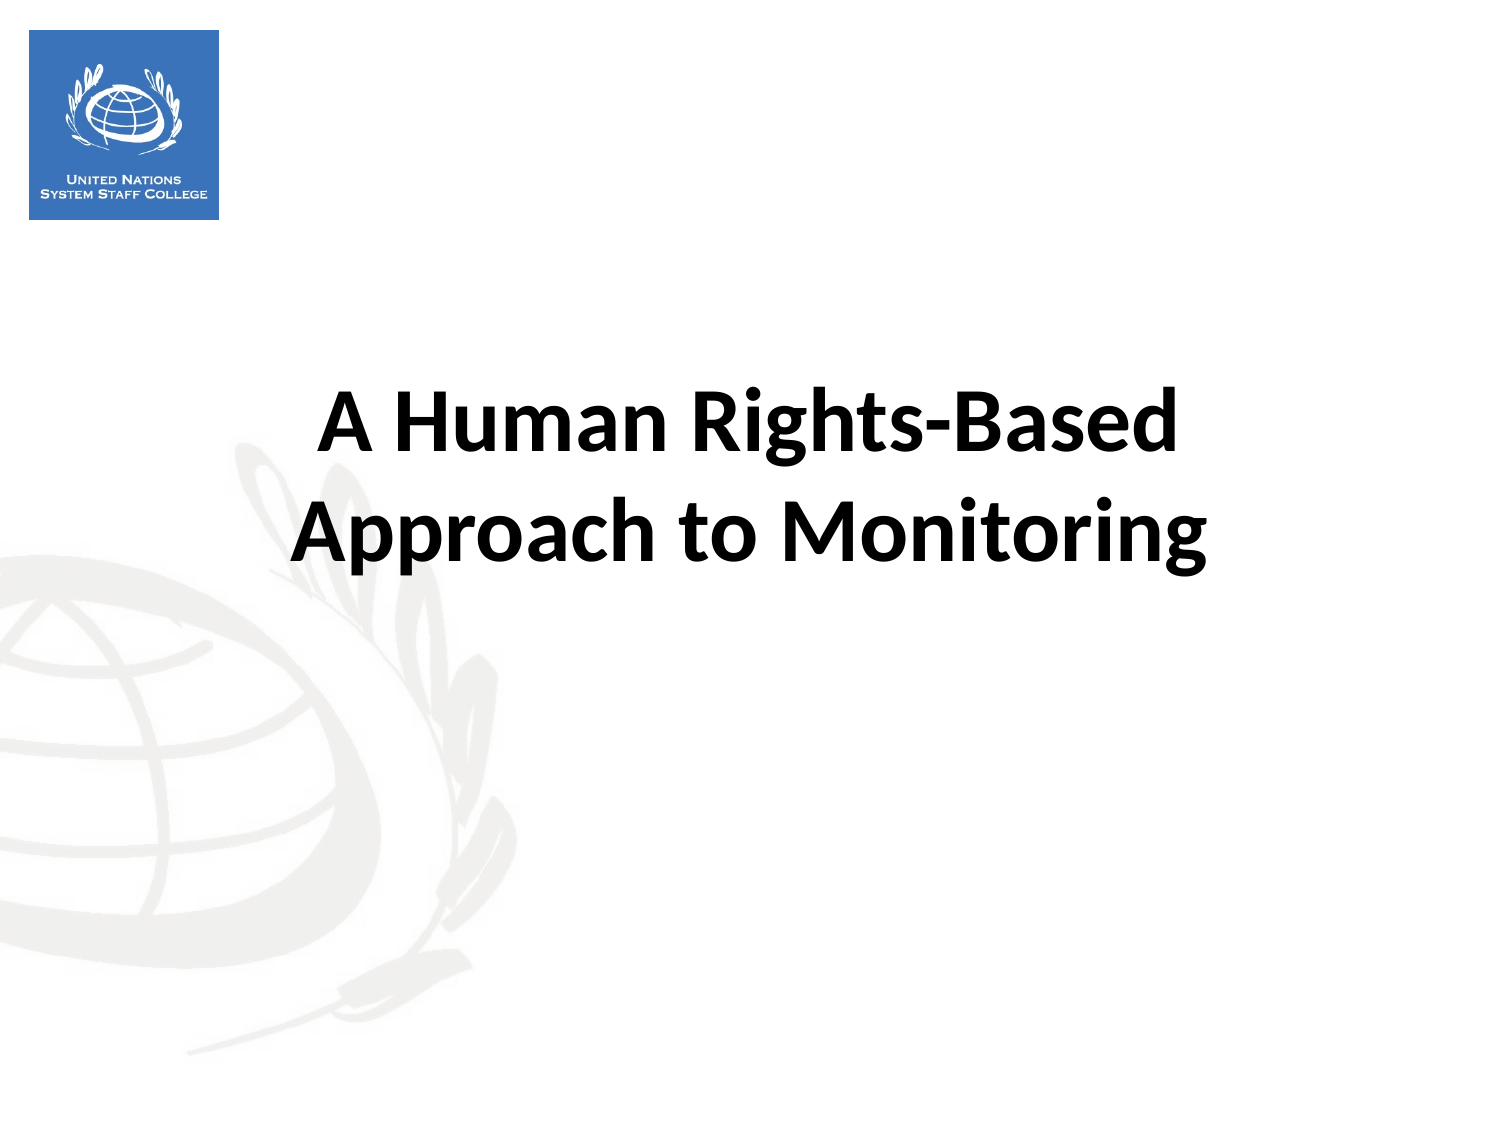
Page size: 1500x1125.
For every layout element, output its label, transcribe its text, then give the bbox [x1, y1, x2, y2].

picture [29, 30, 219, 220]
title A Human Rights-Based Approach to Monitoring [112, 349, 1388, 591]
